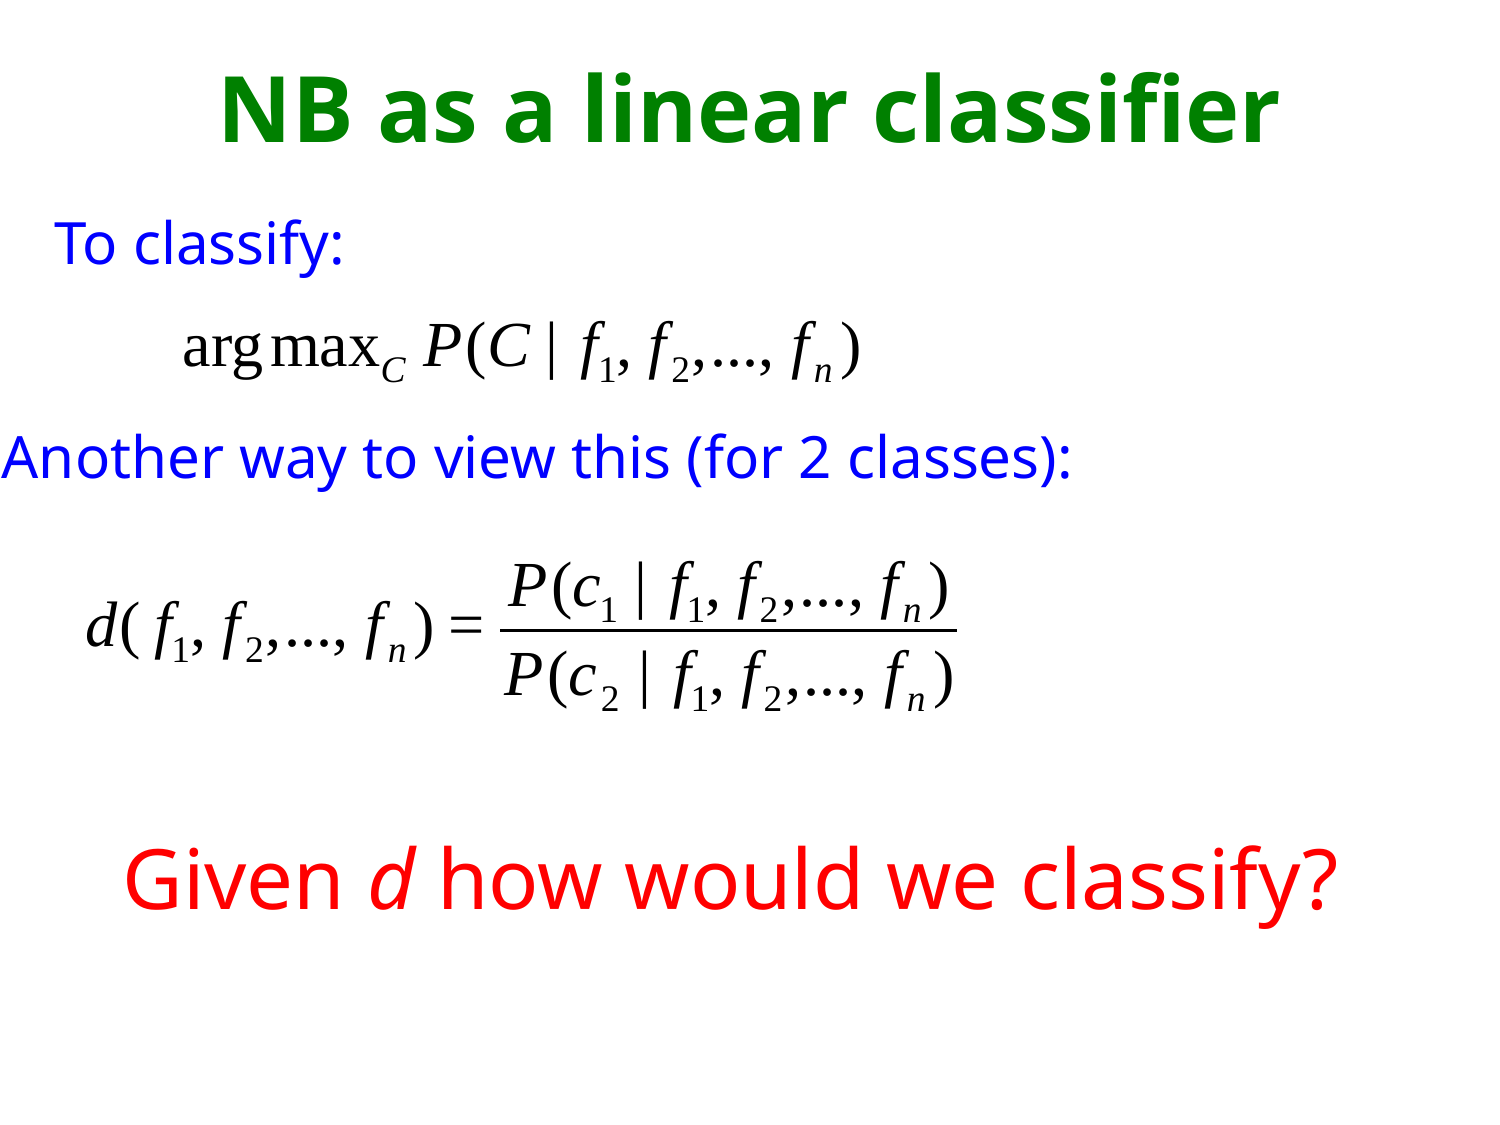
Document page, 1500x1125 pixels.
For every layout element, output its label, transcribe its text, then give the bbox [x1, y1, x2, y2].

text_box Given d how would we classify? [99, 838, 1363, 933]
title NB as a linear classifier [74, 12, 1426, 201]
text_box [174, 312, 867, 388]
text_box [74, 549, 965, 722]
text_box Another way to view this (for 2 classes): [0, 425, 1138, 497]
text_box To classify: [0, 212, 400, 284]
